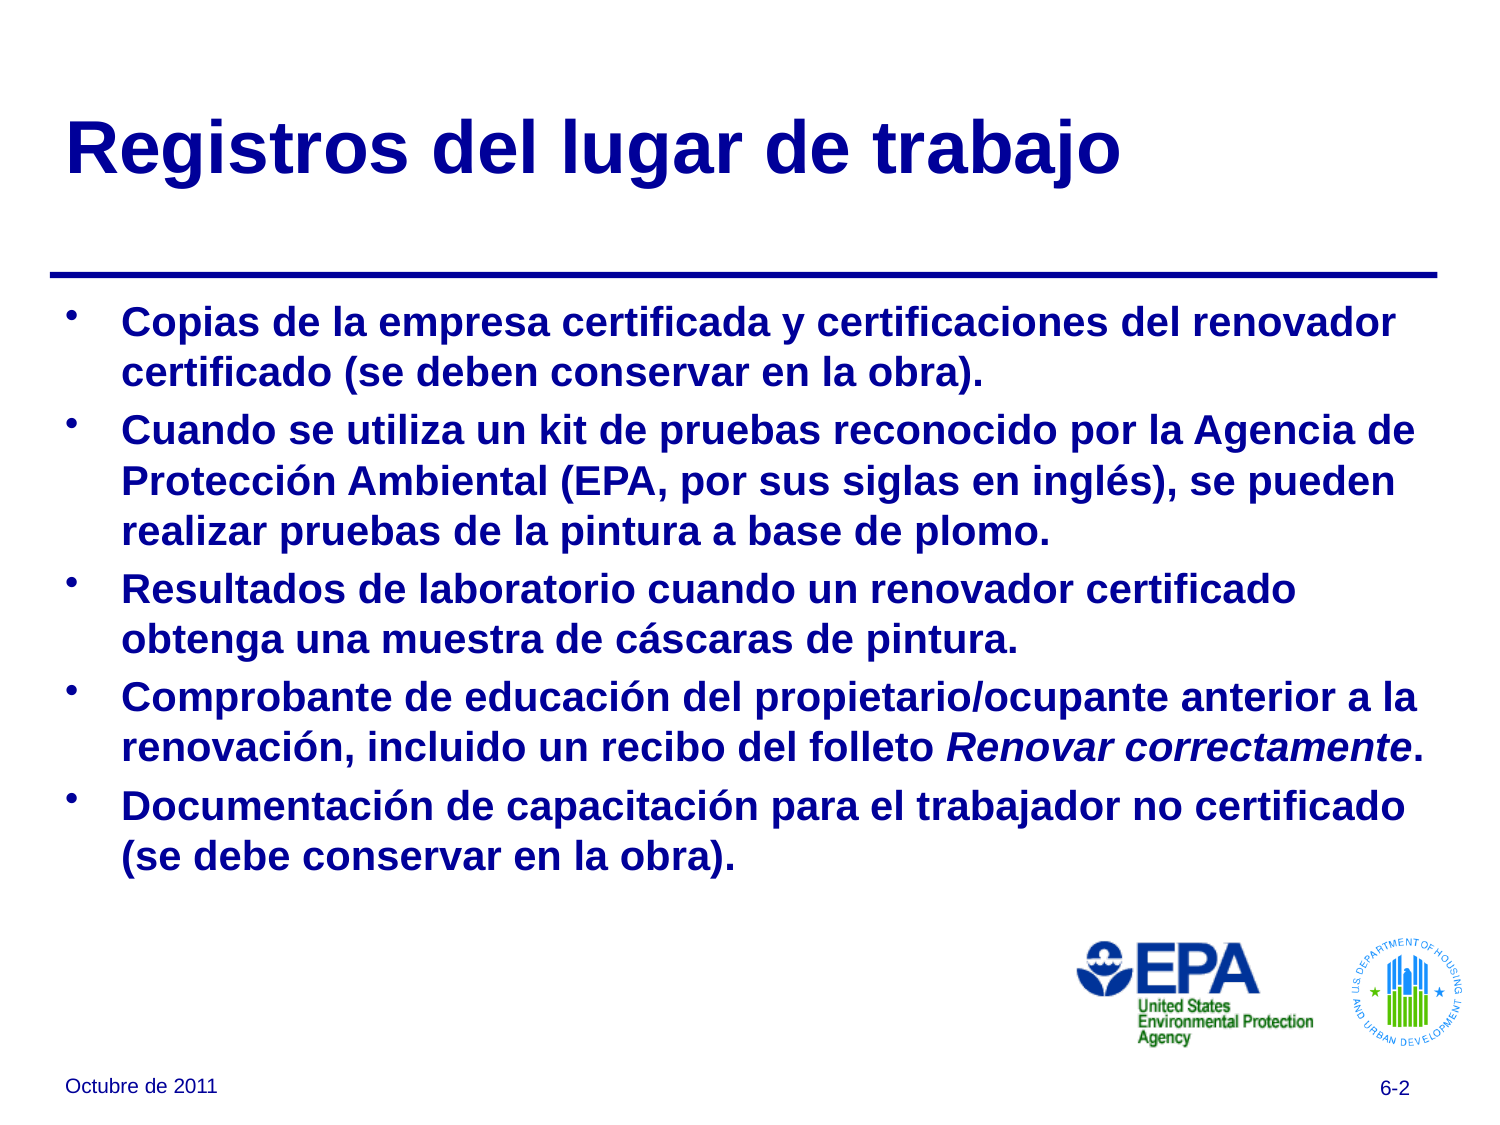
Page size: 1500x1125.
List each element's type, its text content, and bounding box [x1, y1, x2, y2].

picture [1074, 988, 1319, 1052]
slide_number 6-2 [1124, 1049, 1426, 1125]
picture [1350, 937, 1463, 1047]
list Copias de la empresa certificada y certificaciones del renovador certificado (se deben conservar en la obra). Cuando se utiliza un kit de pruebas reconocido por la Agencia de Protección Ambiental (EPA, por sus siglas en inglés), se pueden realizar pruebas de la pintura a base de plomo. Resultados de laboratorio cuando un renovador certificado obtenga una muestra de cáscaras de pintura. Comprobante de educación del propietario/ocupante anterior a la renovación, incluido un recibo del folleto Renovar correctamente. Documentación de capacitación para el trabajador no certificado (se debe conservar en la obra). [49, 287, 1451, 988]
slide_number Octubre de 2011 [49, 1049, 363, 1125]
title Registros del lugar de trabajo [49, 49, 1438, 238]
